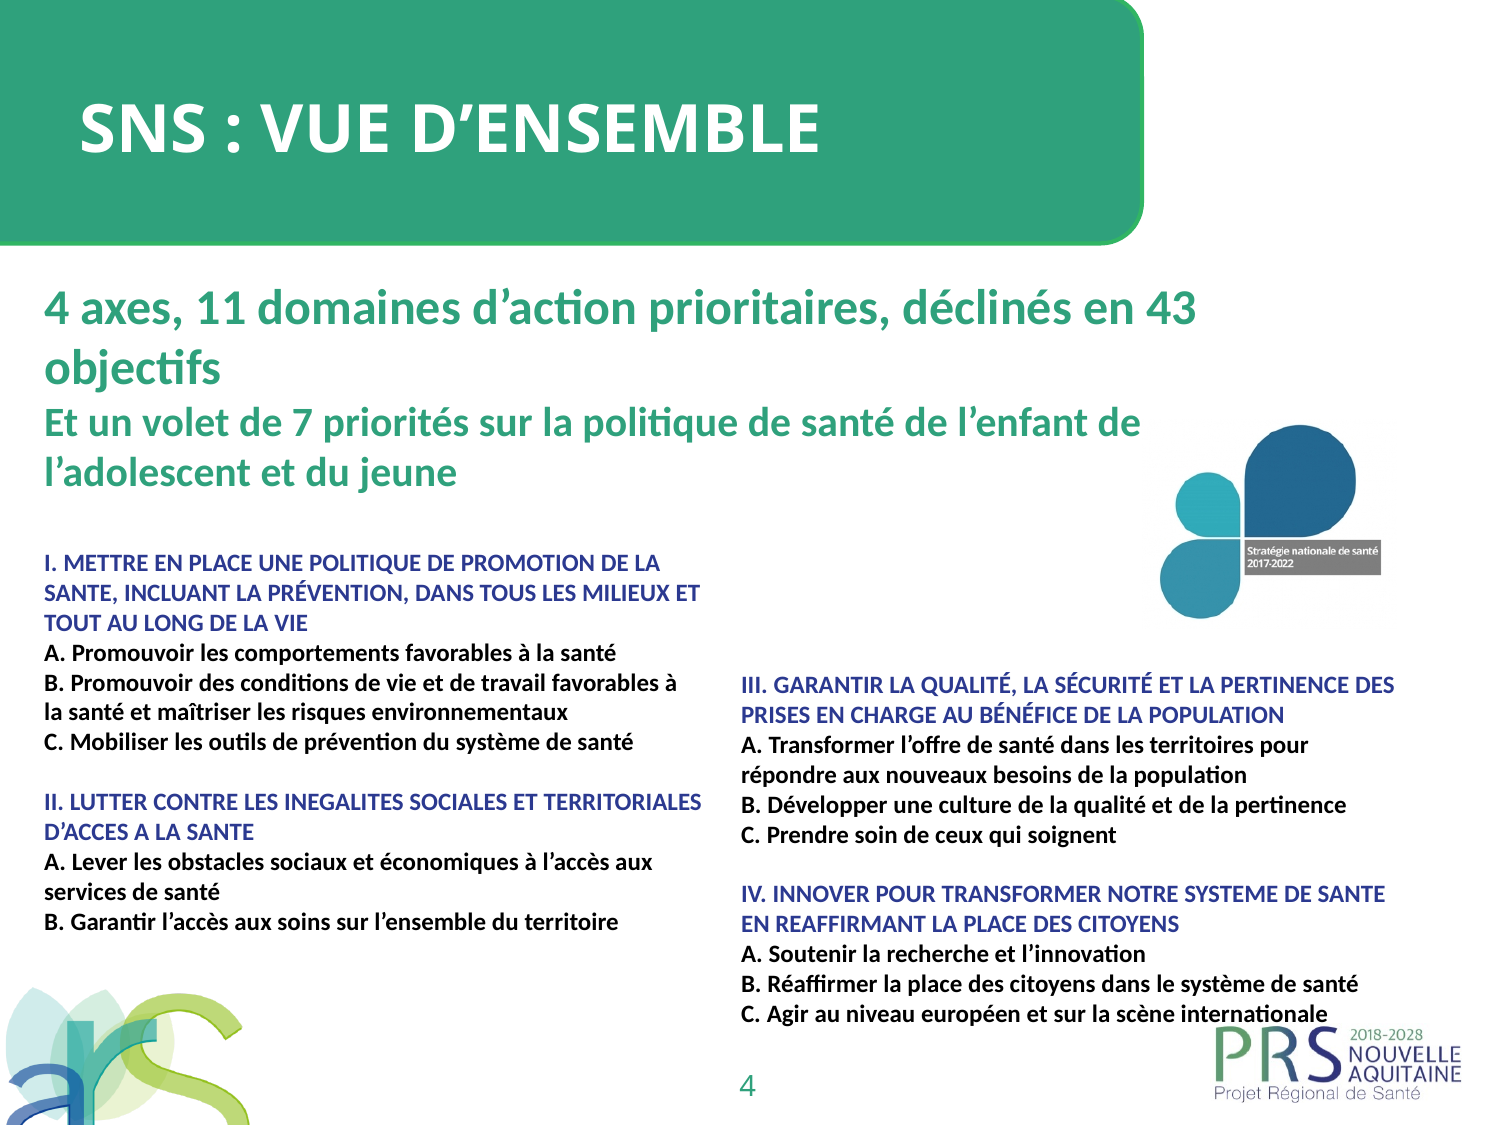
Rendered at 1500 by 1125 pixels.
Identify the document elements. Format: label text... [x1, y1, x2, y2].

picture [1210, 1036, 1466, 1103]
text_box 4 axes, 11 domaines d’action prioritaires, déclinés en 43 objectifs Et un volet de 7 priorités sur la politique de santé de l’enfant de l’adolescent et du jeune [29, 267, 1247, 502]
picture [5, 987, 250, 1125]
picture [1141, 419, 1397, 629]
text_box III. GARANTIR LA QUALITÉ, LA SÉCURITÉ ET LA PERTINENCE DES PRISES EN CHARGE AU BÉNÉFICE DE LA POPULATION A. Transformer l’offre de santé dans les territoires pour répondre aux nouveaux besoins de la population B. Développer une culture de la qualité et de la pertinence C. Prendre soin de ceux qui soignent IV. INNOVER POUR TRANSFORMER NOTRE SYSTEME DE SANTE EN REAFFIRMANT LA PLACE DES CITOYENS A. Soutenir la recherche et l’innovation B. Réaffirmer la place des citoyens dans le système de santé C. Agir au niveau européen et sur la scène internationale [726, 661, 1477, 1036]
text_box I. METTRE EN PLACE UNE POLITIQUE DE PROMOTION DE LA SANTE, INCLUANT LA PRÉVENTION, DANS TOUS LES MILIEUX ET TOUT AU LONG DE LA VIE A. Promouvoir les comportements favorables à la santé B. Promouvoir des conditions de vie et de travail favorables à la santé et maîtriser les risques environnementaux C. Mobiliser les outils de prévention du système de santé II. LUTTER CONTRE LES INEGALITES SOCIALES ET TERRITORIALES D’ACCES A LA SANTE A. Lever les obstacles sociaux et économiques à l’accès aux services de santé B. Garantir l’accès aux soins sur l’ensemble du territoire [29, 538, 762, 968]
text_box SNS : Vue d’ensemble [64, 32, 1415, 220]
text_box [0, 0, 1144, 246]
slide_number 4 [572, 1059, 923, 1120]
